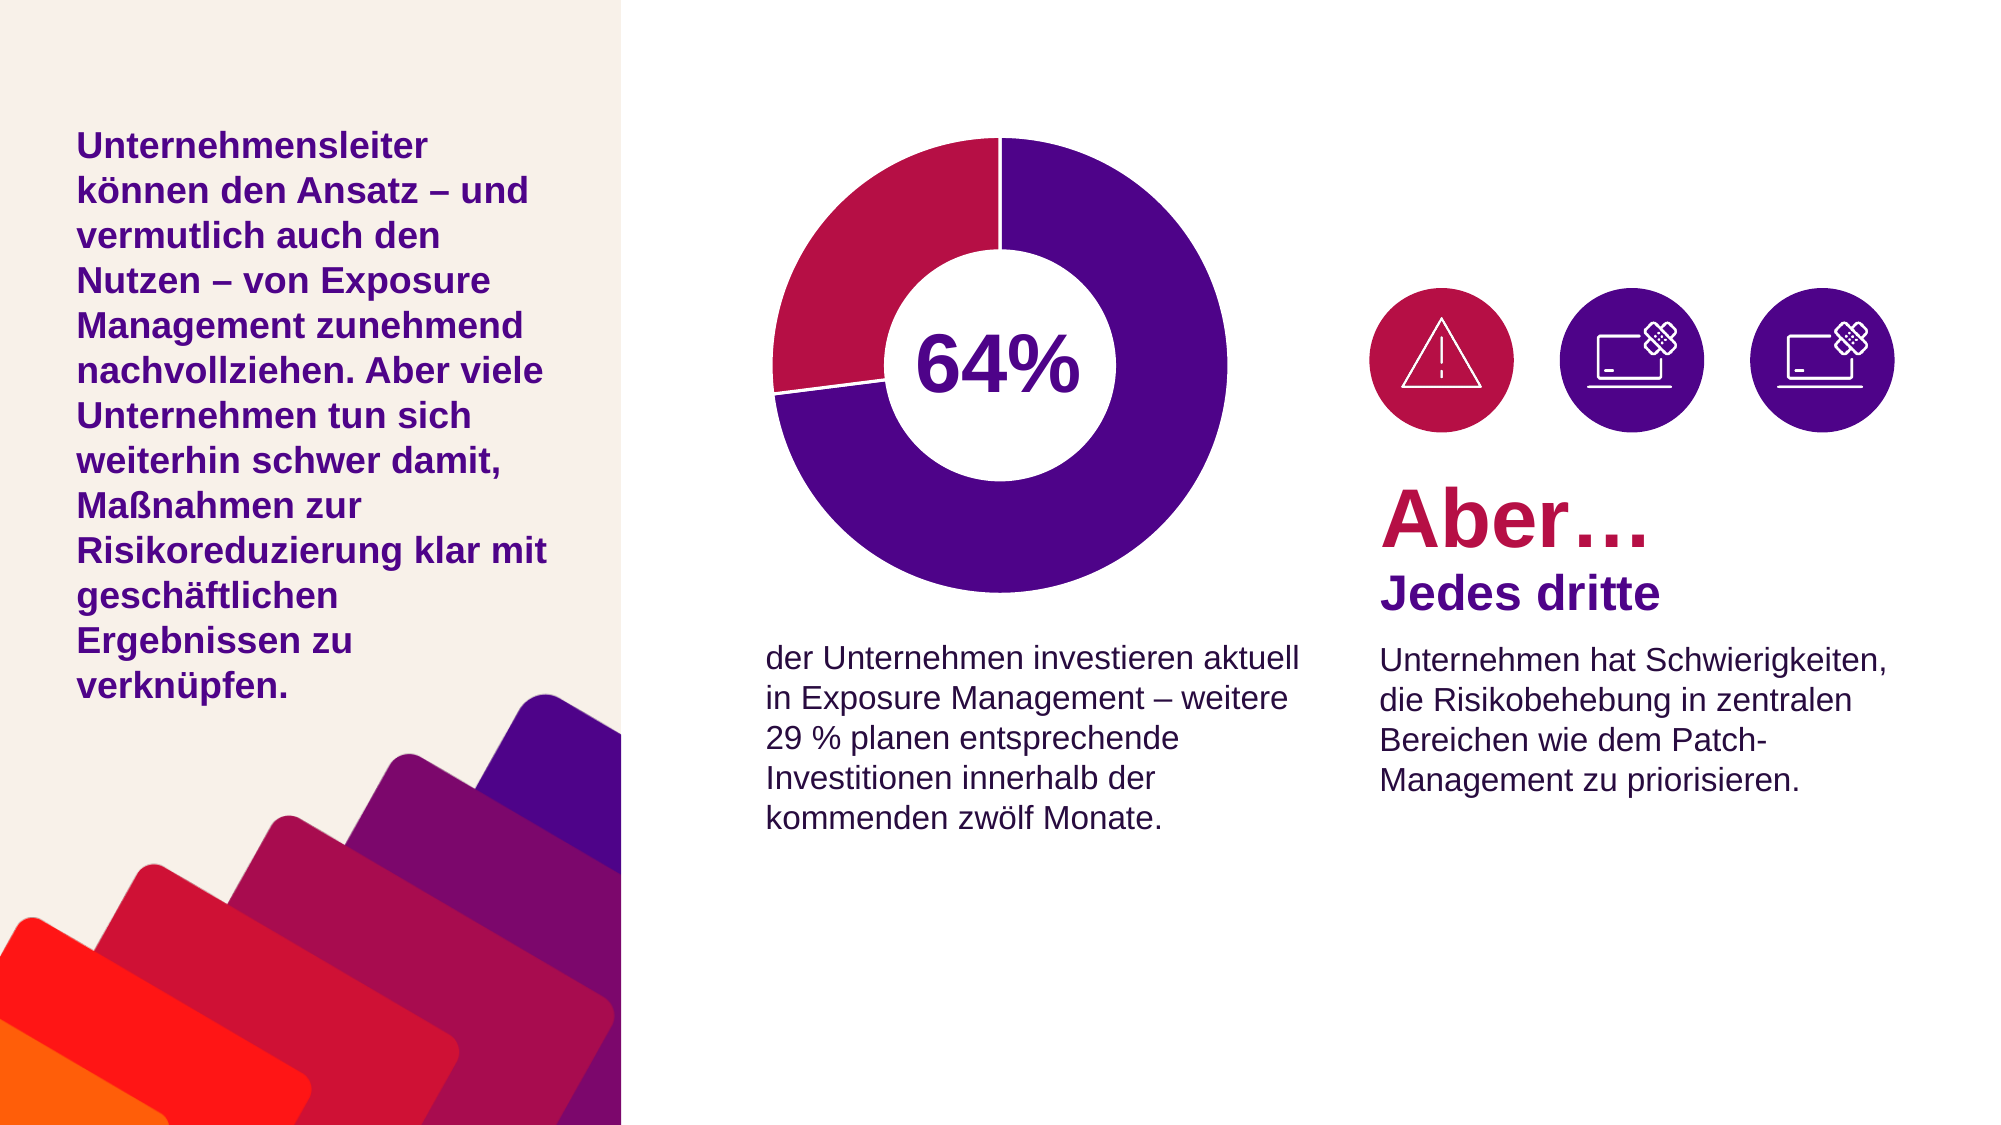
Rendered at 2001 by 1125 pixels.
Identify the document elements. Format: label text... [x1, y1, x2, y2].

text_box der Unternehmen investieren aktuell in Exposure Management – weitere 29 % planen entsprechende Investitionen innerhalb der kommenden zwölf Monate. [765, 636, 1313, 836]
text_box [710, 126, 1290, 604]
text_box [1559, 287, 1705, 433]
text_box Unternehmen hat Schwierigkeiten, die Risikobehebung in zentralen Bereichen wie dem Patch-Management zu priorisieren. [1369, 633, 1916, 998]
text_box Jedes dritte [1366, 553, 1874, 628]
picture [0, 617, 622, 1125]
text_box [0, 0, 622, 617]
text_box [1750, 287, 1895, 433]
text_box Unternehmensleiter können den Ansatz – und vermutlich auch den Nutzen – von Exposure Management zunehmend nachvollziehen. Aber viele Unternehmen tun sich weiterhin schwer damit, Maßnahmen zur Risikoreduzierung klar mit geschäftlichen Ergebnissen zu verknüpfen. [61, 113, 568, 617]
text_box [1369, 287, 1514, 433]
text_box Aber…​ [1366, 456, 1874, 553]
